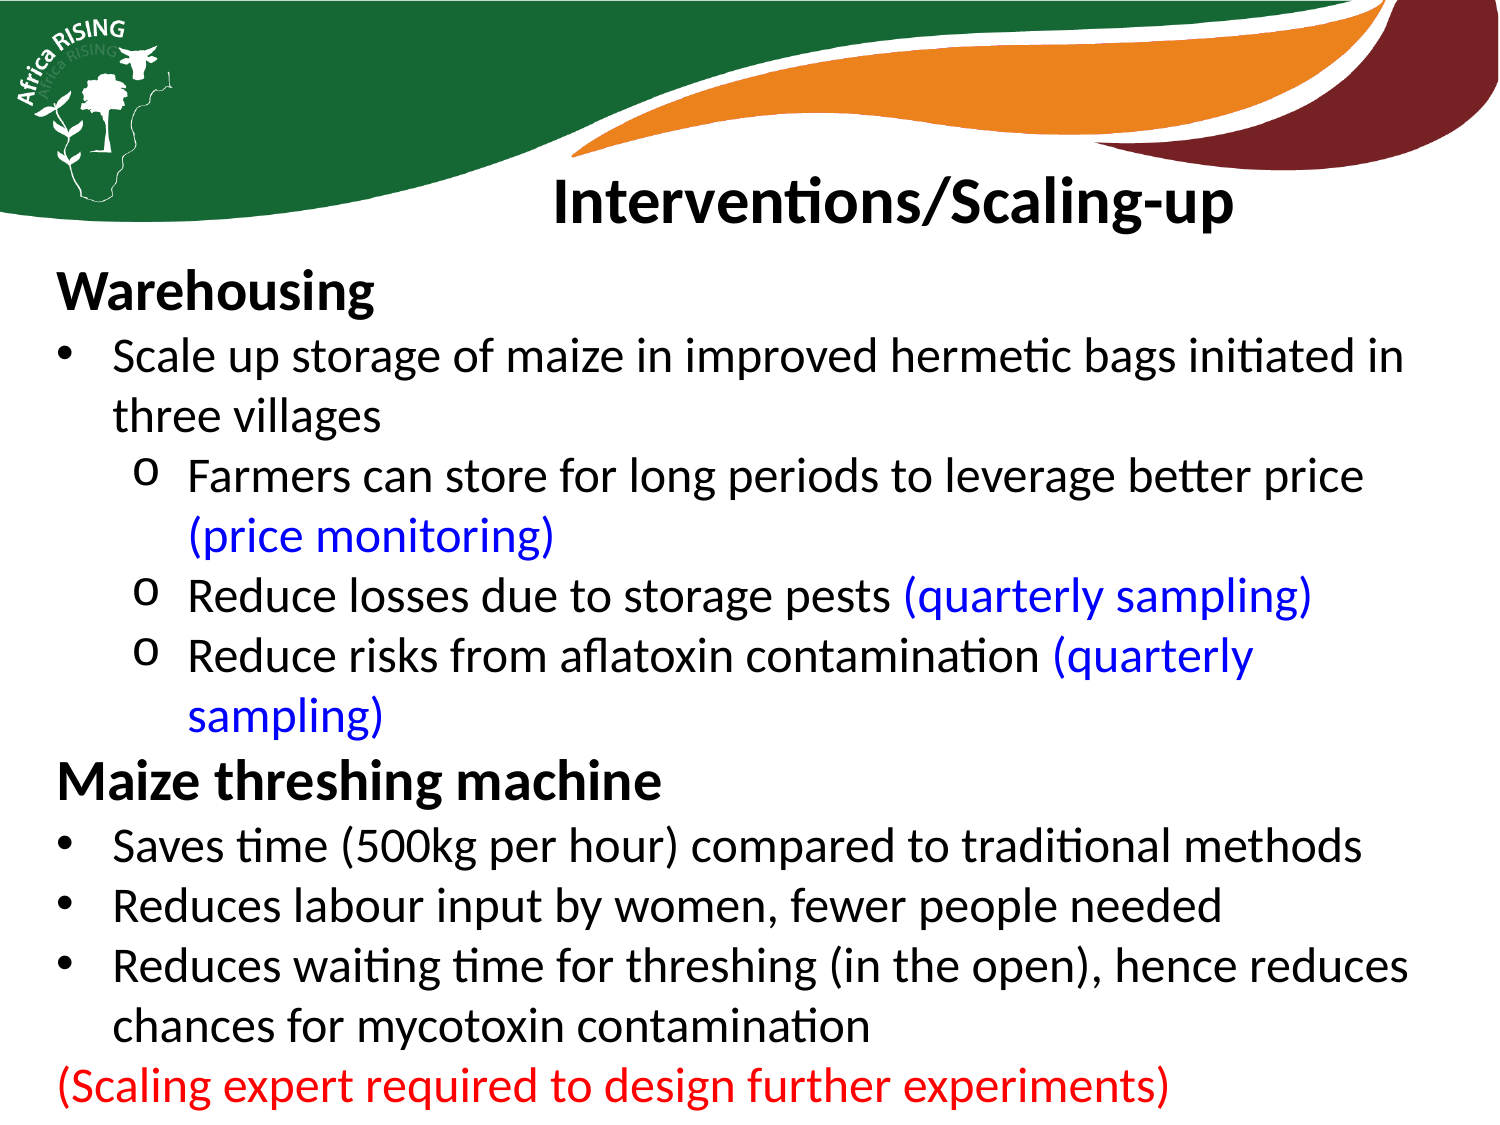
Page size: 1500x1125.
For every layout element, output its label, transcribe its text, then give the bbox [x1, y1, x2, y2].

text_box Warehousing Scale up storage of maize in improved hermetic bags initiated in three villages Farmers can store for long periods to leverage better price (price monitoring) Reduce losses due to storage pests (quarterly sampling) Reduce risks from aflatoxin contamination (quarterly sampling) Maize threshing machine Saves time (500kg per hour) compared to traditional methods Reduces labour input by women, fewer people needed Reduces waiting time for threshing (in the open), hence reduces chances for mycotoxin contamination (Scaling expert required to design further experiments) [41, 244, 1471, 1125]
text_box Interventions/Scaling-up [537, 149, 1388, 244]
picture [0, 0, 1499, 222]
